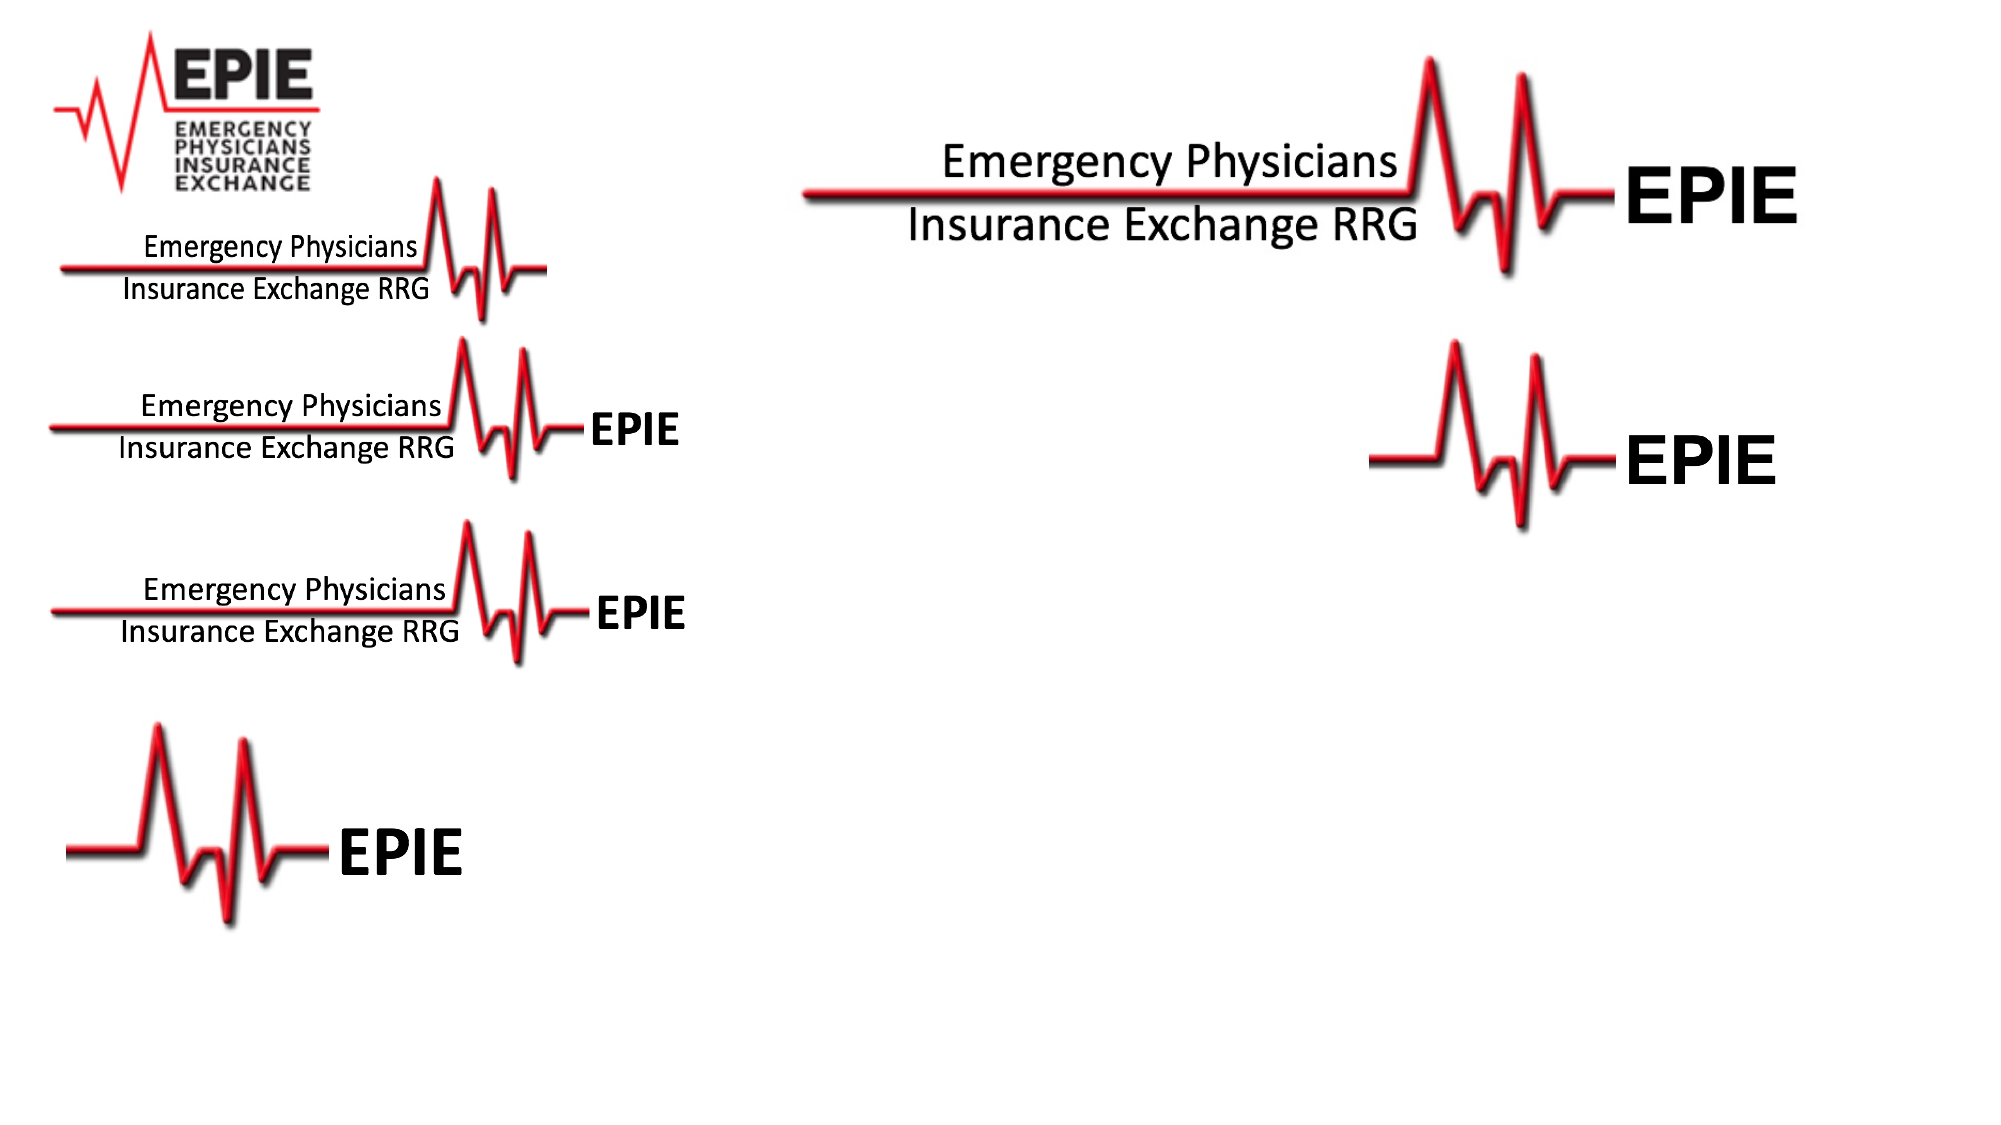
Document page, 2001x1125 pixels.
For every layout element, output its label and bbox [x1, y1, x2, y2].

picture [1360, 329, 1785, 539]
picture [48, 509, 690, 671]
picture [18, 21, 690, 488]
picture [786, 40, 1820, 296]
picture [60, 713, 468, 935]
